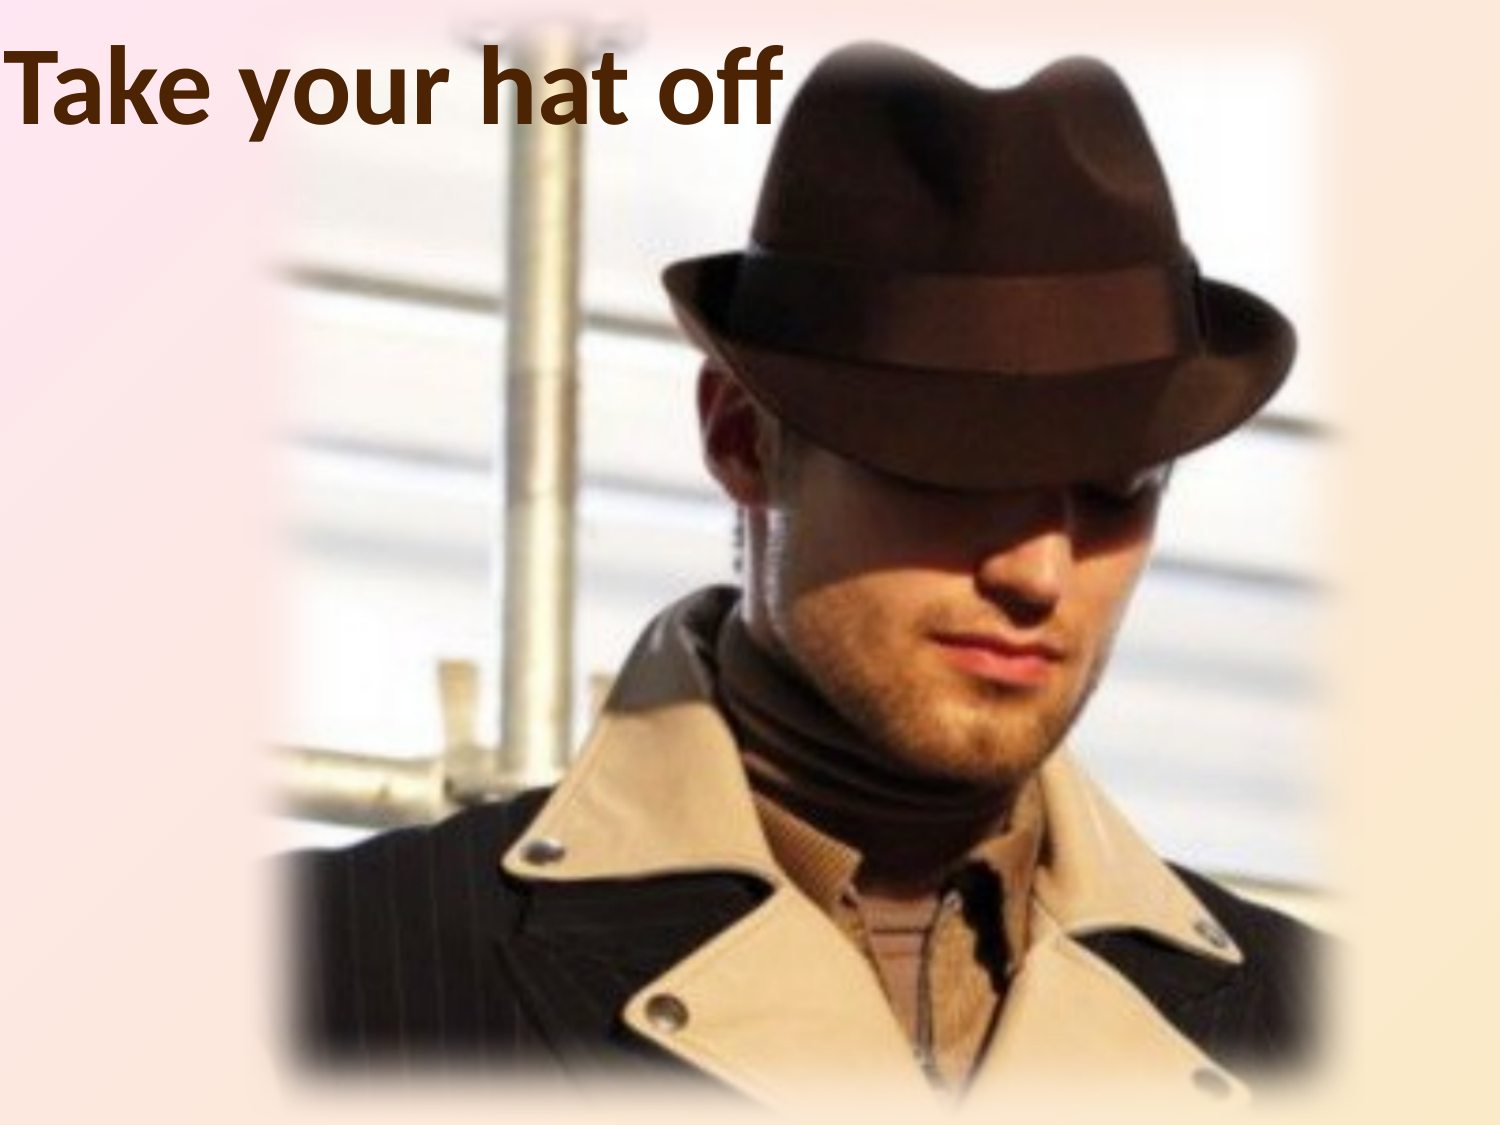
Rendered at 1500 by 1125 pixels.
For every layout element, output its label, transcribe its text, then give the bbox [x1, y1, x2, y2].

text_box Take your hat off [0, 4, 236, 155]
picture [241, 0, 1368, 1125]
